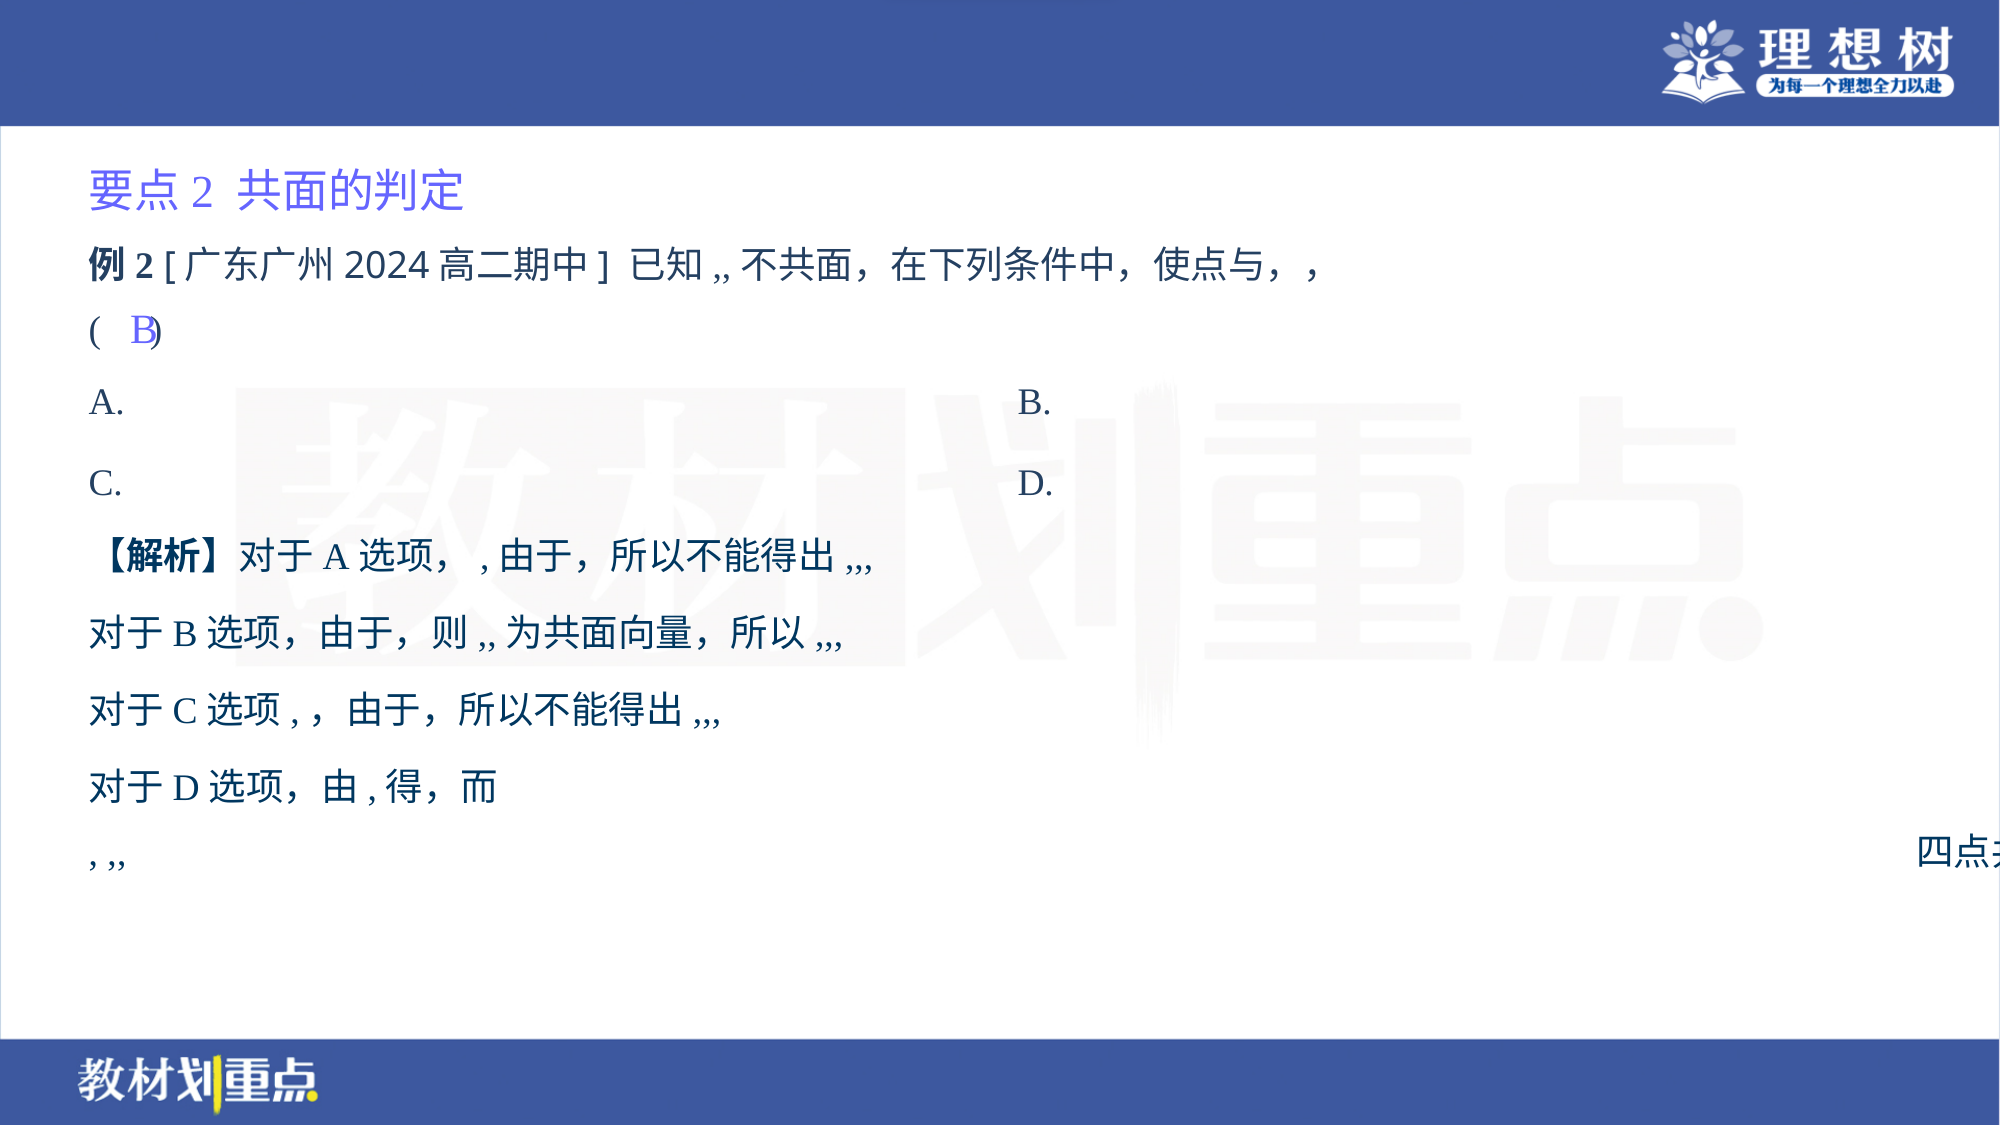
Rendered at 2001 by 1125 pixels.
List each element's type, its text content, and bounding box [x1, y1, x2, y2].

picture [0, 0, 2000, 1125]
text_box B [115, 299, 174, 350]
text_box 要点2 共面的判定 [88, 135, 1911, 276]
